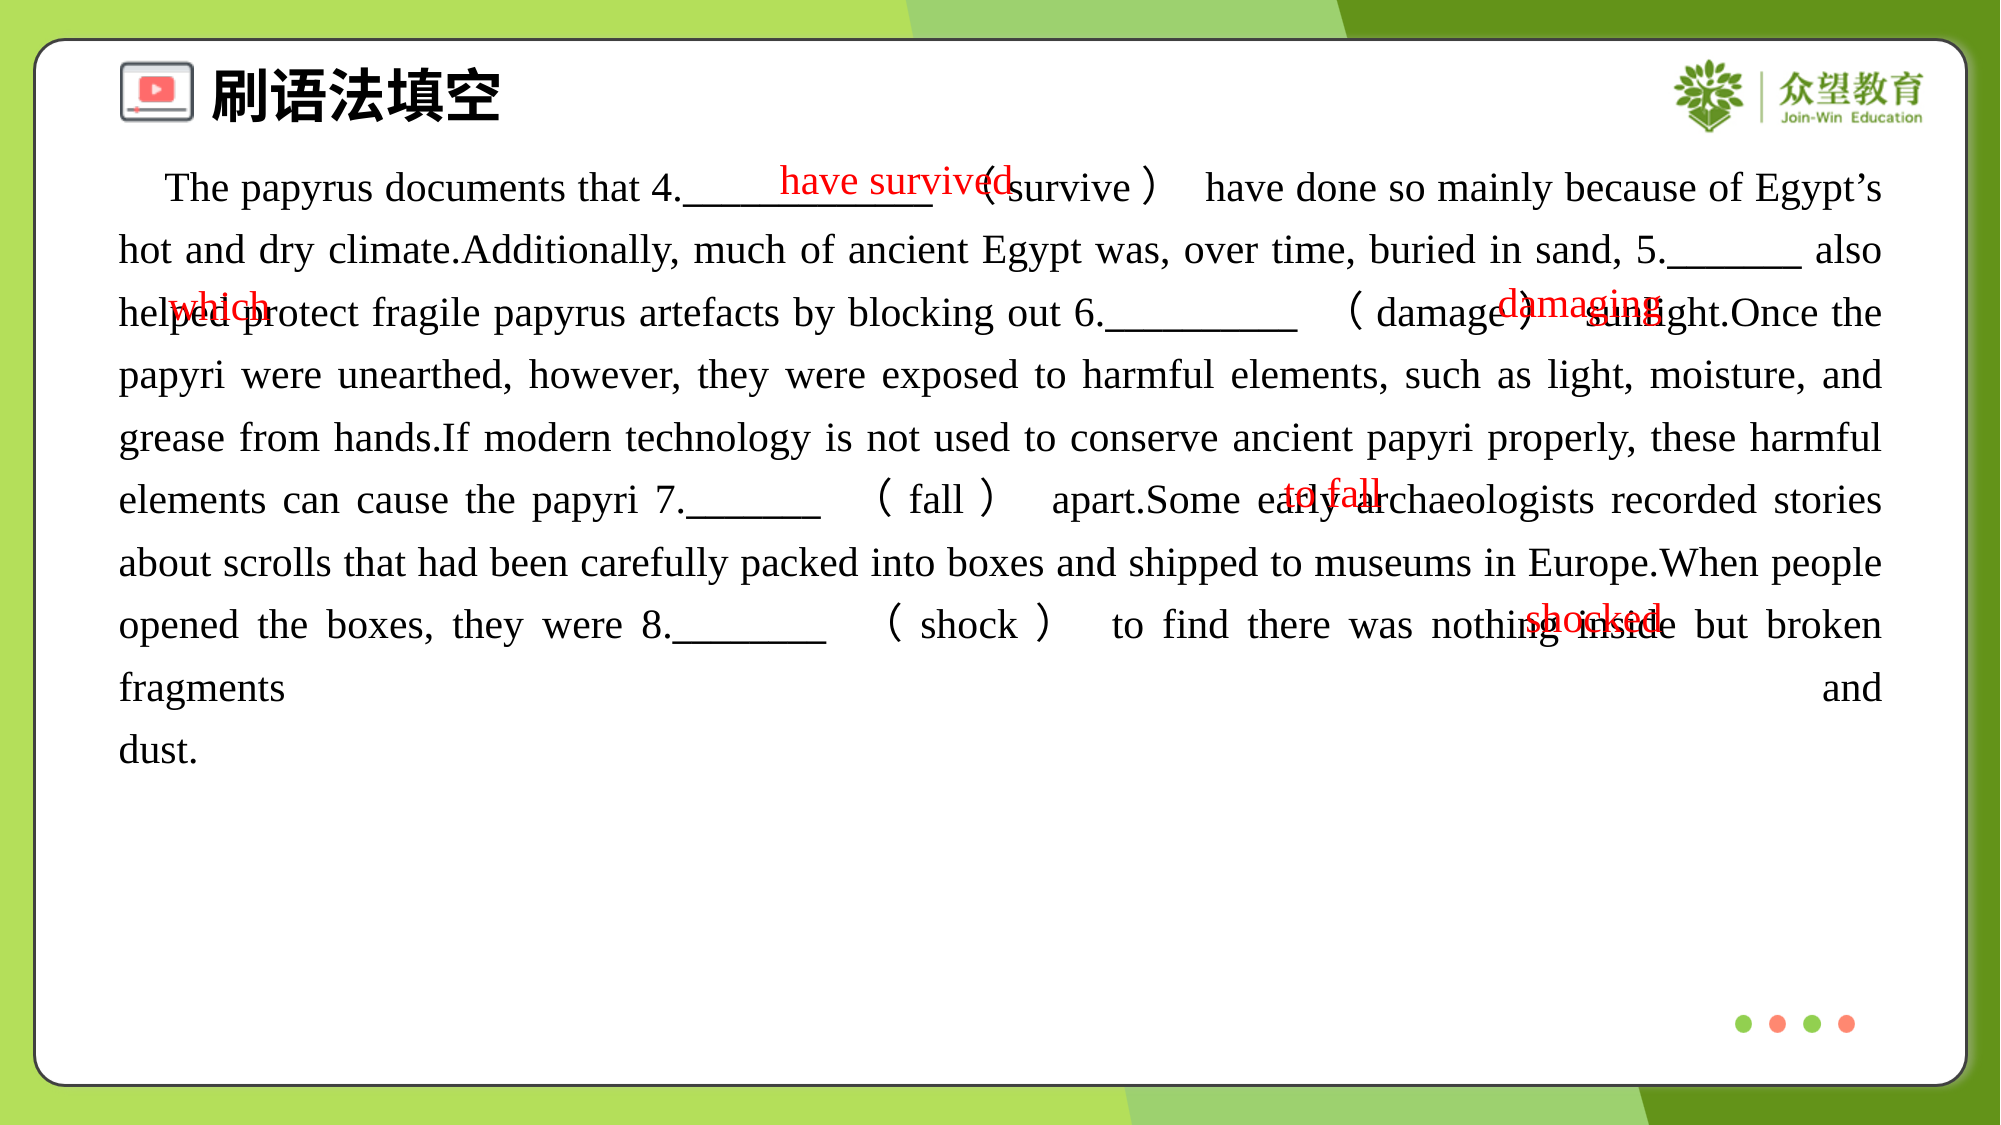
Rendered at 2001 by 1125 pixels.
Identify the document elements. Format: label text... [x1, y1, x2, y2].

text_box which [163, 265, 275, 324]
text_box shocked [1521, 578, 1667, 636]
text_box damaging [1493, 263, 1667, 322]
picture [0, 0, 2000, 1125]
text_box to fall [1273, 453, 1392, 511]
text_box The papyrus documents that 4._____________ （survive） have done so mainly because of Egypt’s hot and dry climate.Additionally, much of ancient Egypt was, over time, buried in sand, 5._______ also helped protect fragile papyrus artefacts by blocking out 6.__________ （damage） sunlight.Once the papyri were unearthed, however, they were exposed to harmful elements, such as light, moisture, and grease from hands.If modern technology is not used to conserve ancient papyri properly, these harmful elements can cause the papyri 7._______ （fall） apart.Some early archaeologists recorded stories about scrolls that had been carefully packed into boxes and shipped to museums in Europe.When people opened the boxes, they were 8.________ （shock） to find there was nothing inside but broken fragments and dust.#1.2 [118, 146, 1883, 704]
text_box have survived [770, 140, 1023, 198]
